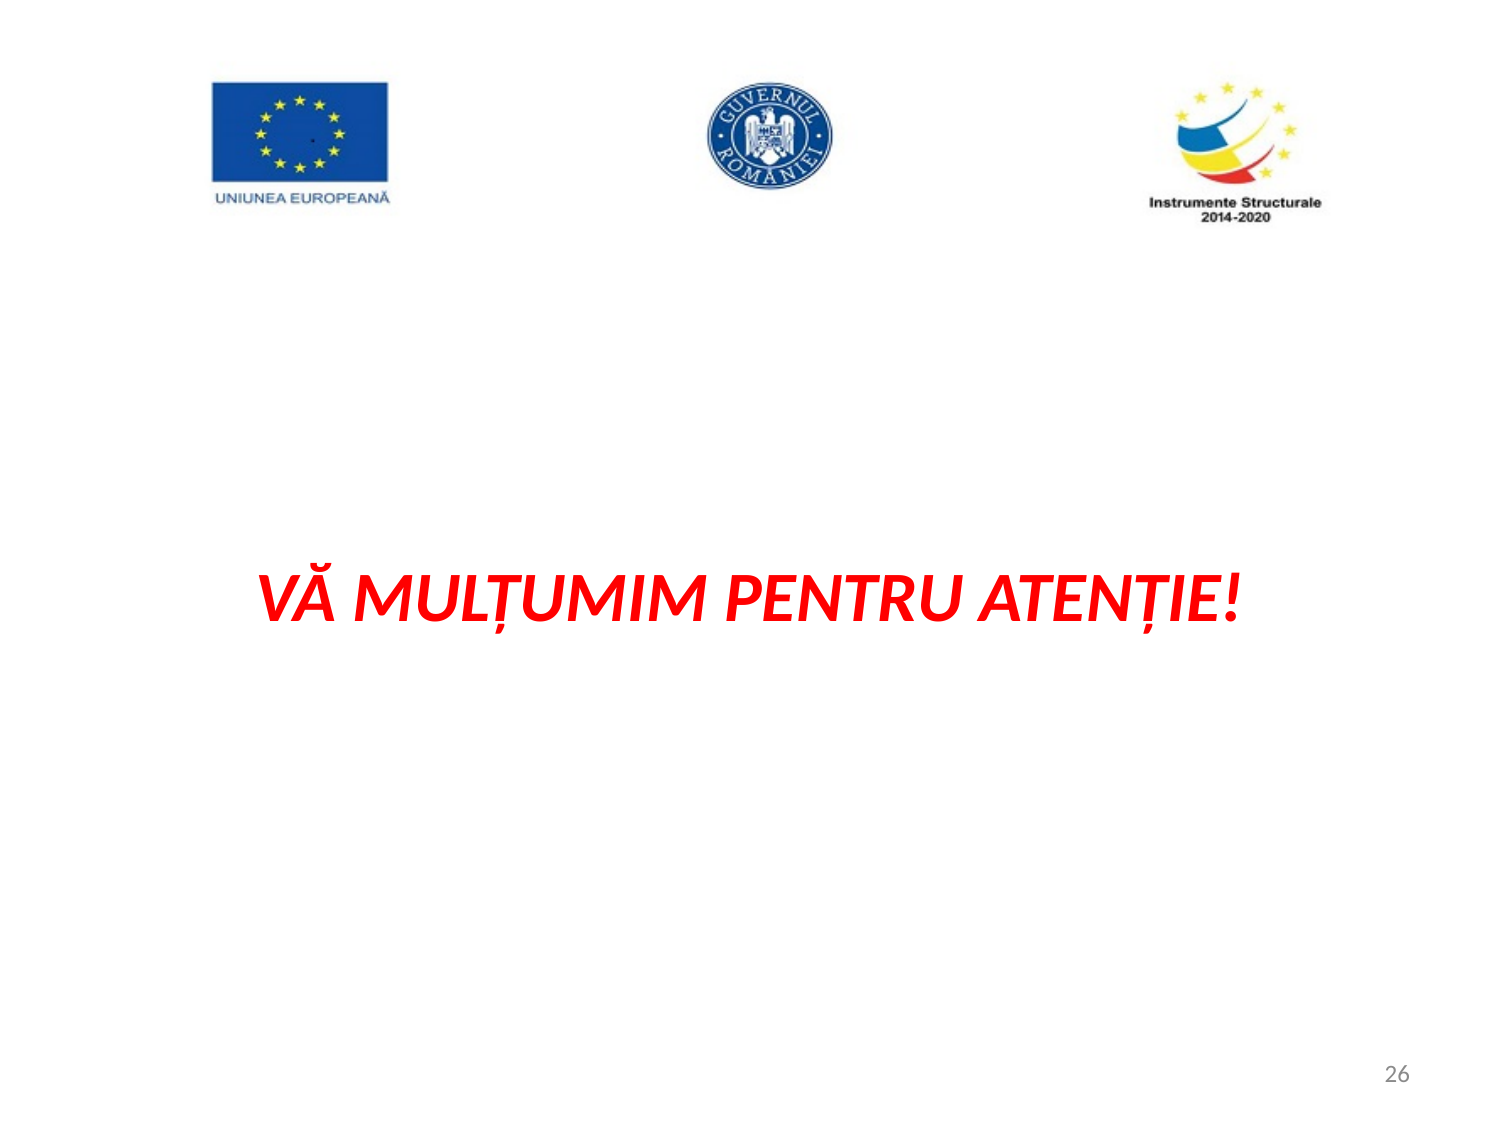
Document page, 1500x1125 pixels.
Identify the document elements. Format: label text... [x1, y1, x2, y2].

slide_number 26 [1074, 1042, 1425, 1103]
list VĂ MULȚUMIM PENTRU ATENȚIE! [75, 262, 1425, 1005]
picture [75, 37, 1425, 262]
